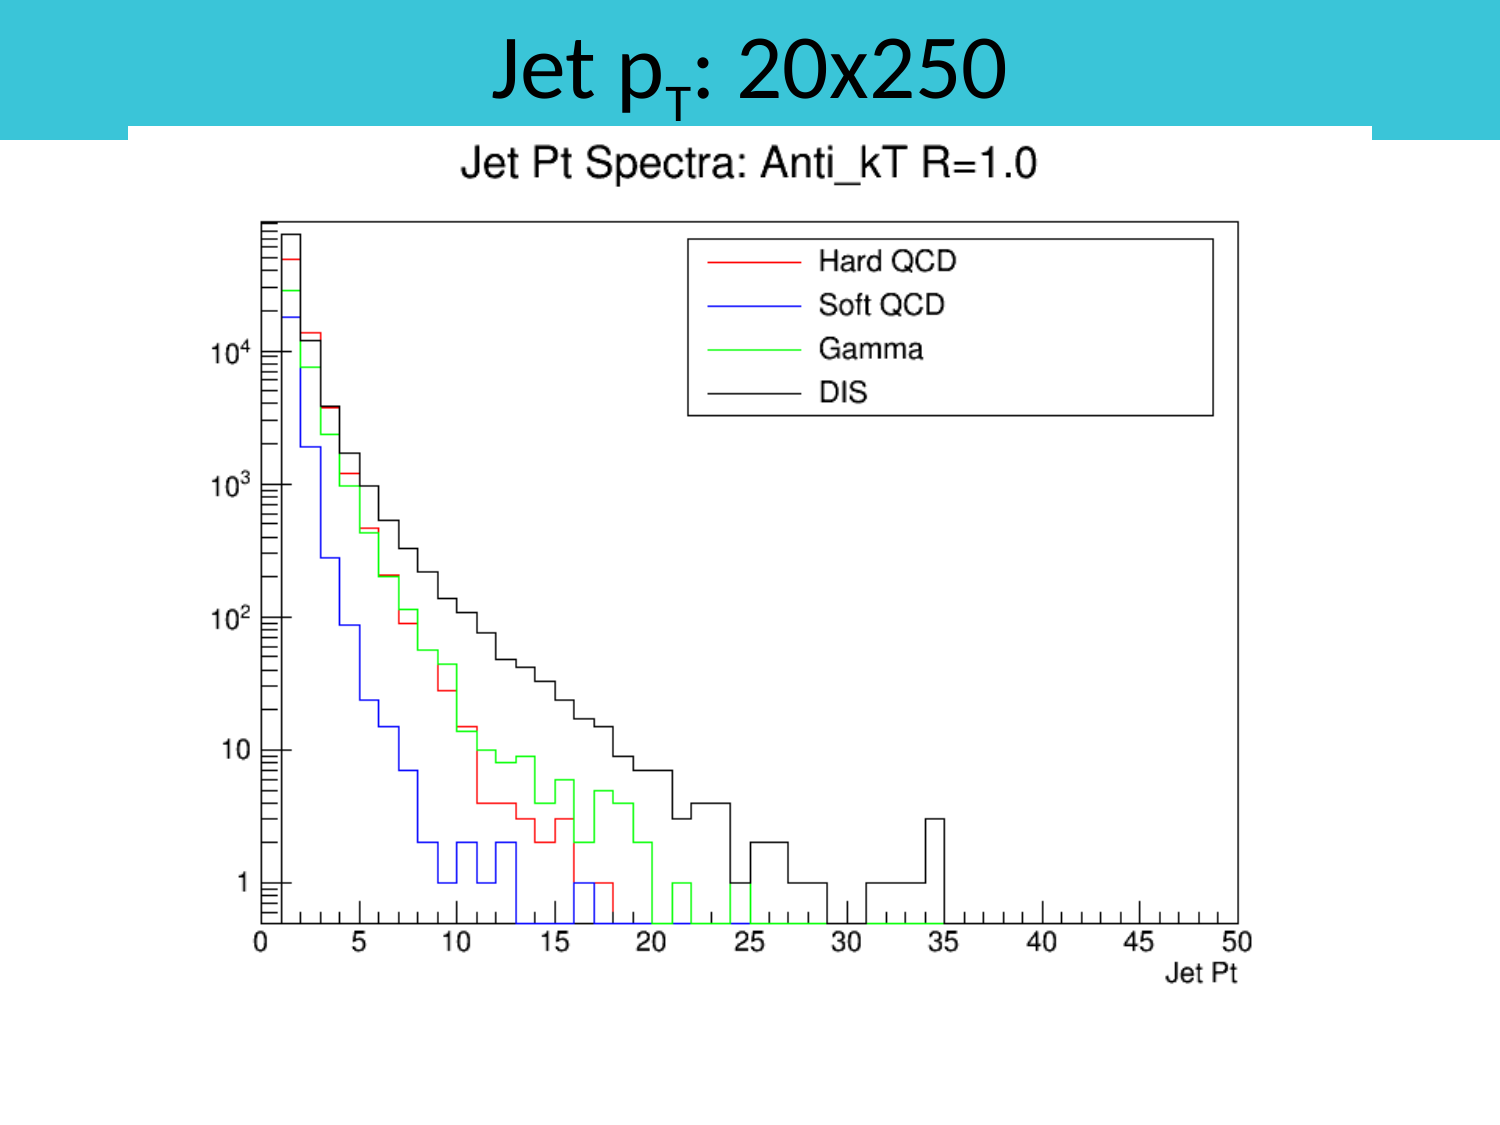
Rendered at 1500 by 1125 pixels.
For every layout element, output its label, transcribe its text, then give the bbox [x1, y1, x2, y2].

picture [128, 126, 1372, 1020]
text_box Jet pT: 20x250 [0, 0, 1500, 140]
